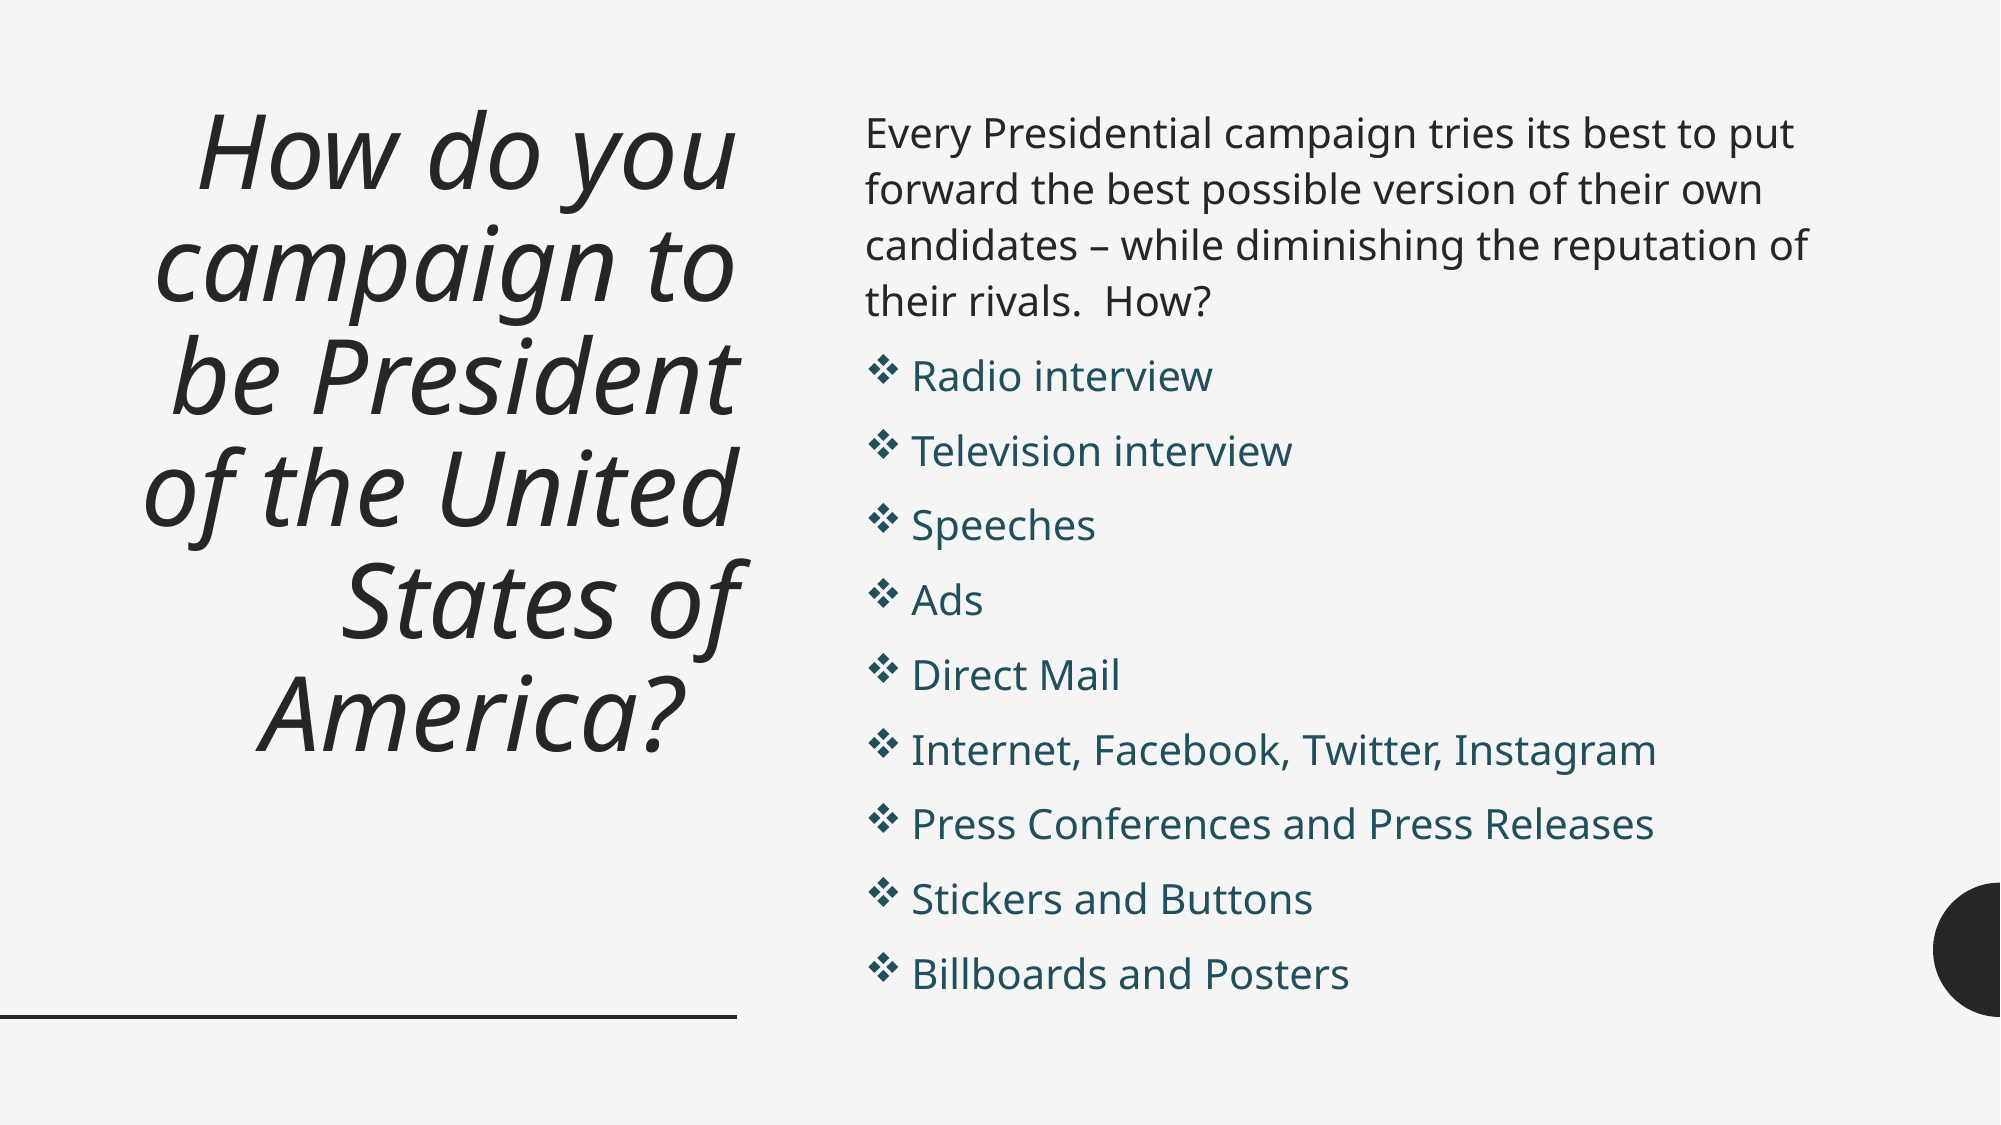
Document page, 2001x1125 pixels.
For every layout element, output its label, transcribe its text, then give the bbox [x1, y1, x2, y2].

title How do you campaign to be President of the United States of America? [125, 91, 754, 905]
list Every Presidential campaign tries its best to put forward the best possible version of their own candidates – while diminishing the reputation of their rivals. How? Radio interview Television interview Speeches Ads Direct Mail Internet, Facebook, Twitter, Instagram Press Conferences and Press Releases Stickers and Buttons Billboards and Posters [849, 93, 1875, 1022]
